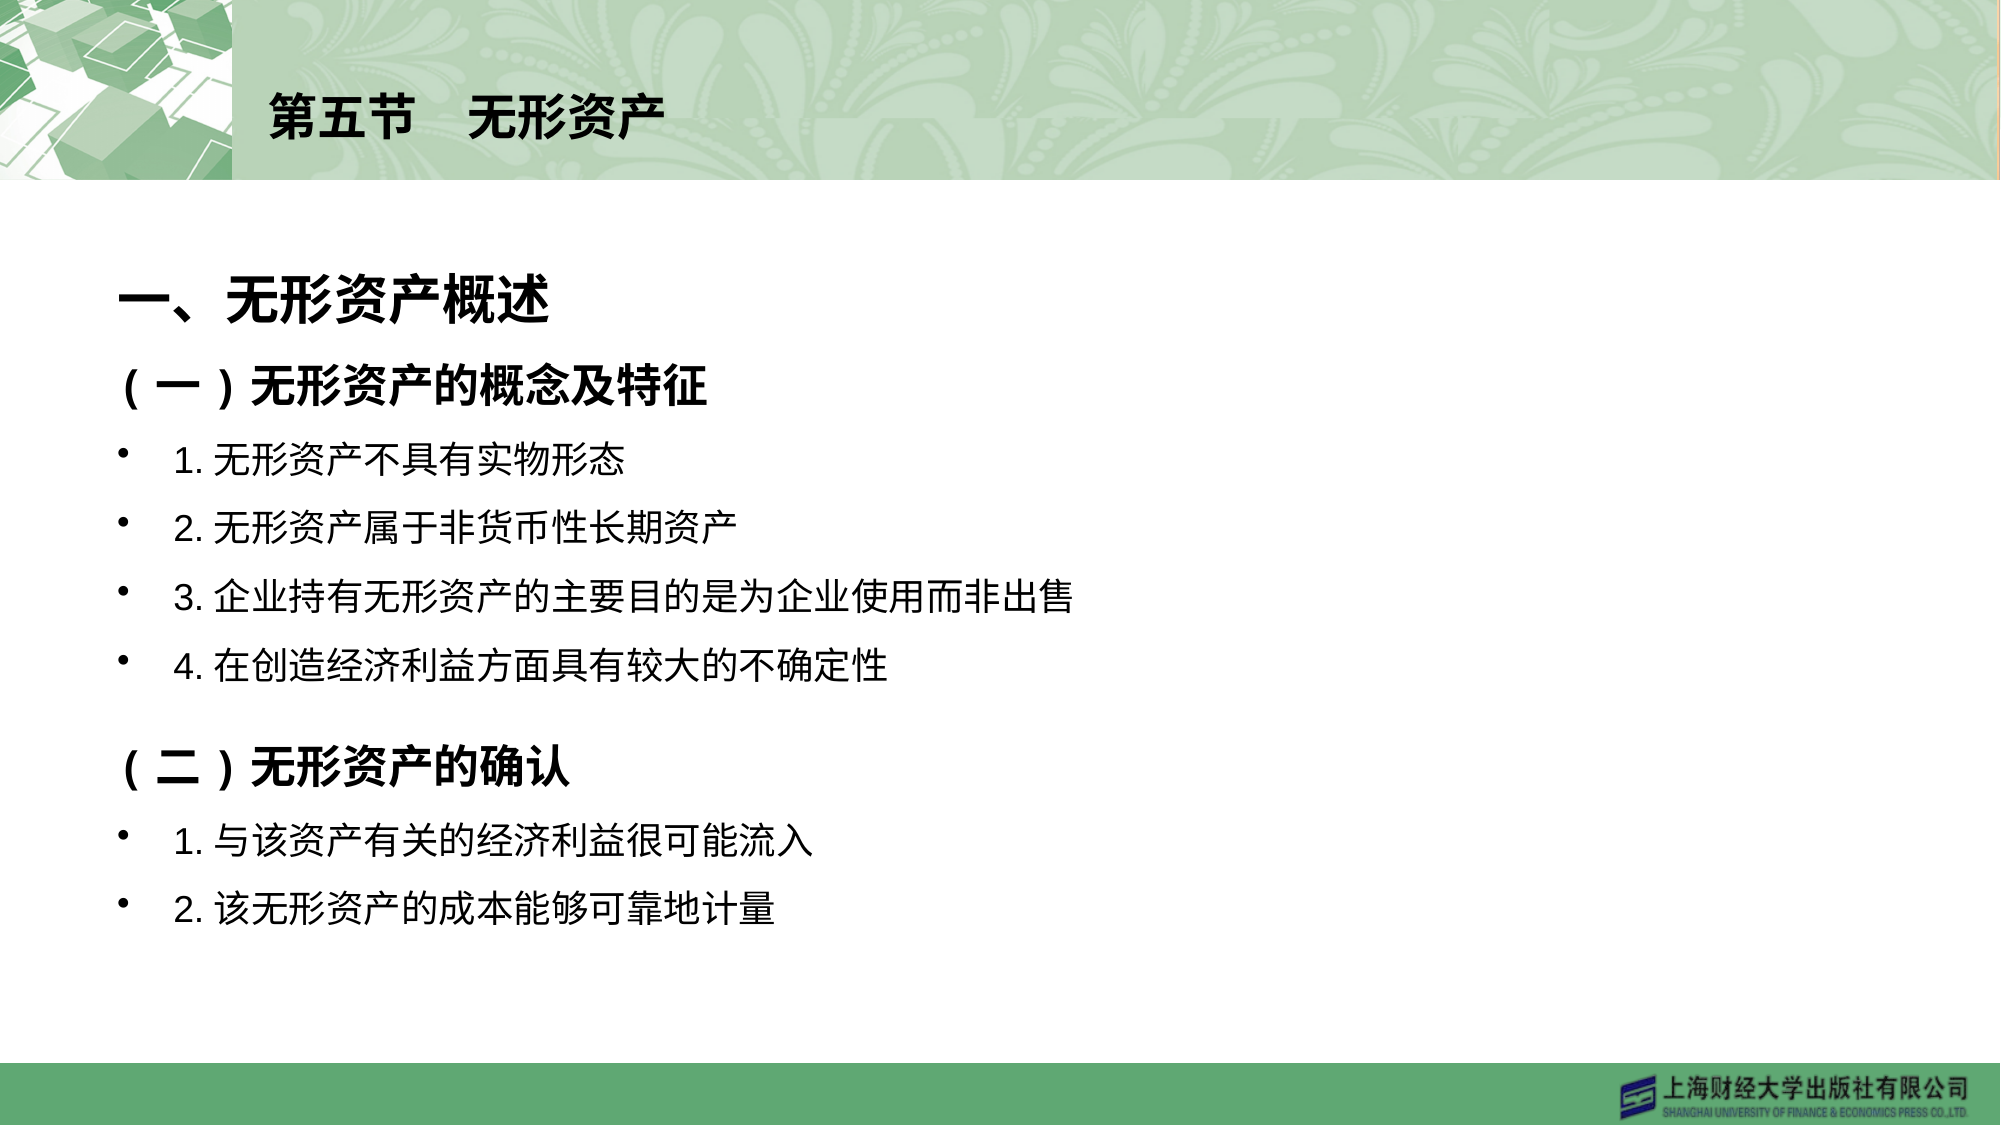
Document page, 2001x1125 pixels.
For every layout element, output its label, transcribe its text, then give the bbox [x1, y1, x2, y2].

title 第五节 无形资产 [252, 64, 1609, 168]
picture [0, 0, 2001, 1125]
list 一、无形资产概述 (一)无形资产的概念及特征 1.无形资产不具有实物形态 2.无形资产属于非货币性长期资产 3.企业持有无形资产的主要目的是为企业使用而非出售 4.在创造经济利益方面具有较大的不确定性 (二)无形资产的确认 1.与该资产有关的经济利益很可能流入 2.该无形资产的成本能够可靠地计量 [102, 241, 1898, 1065]
